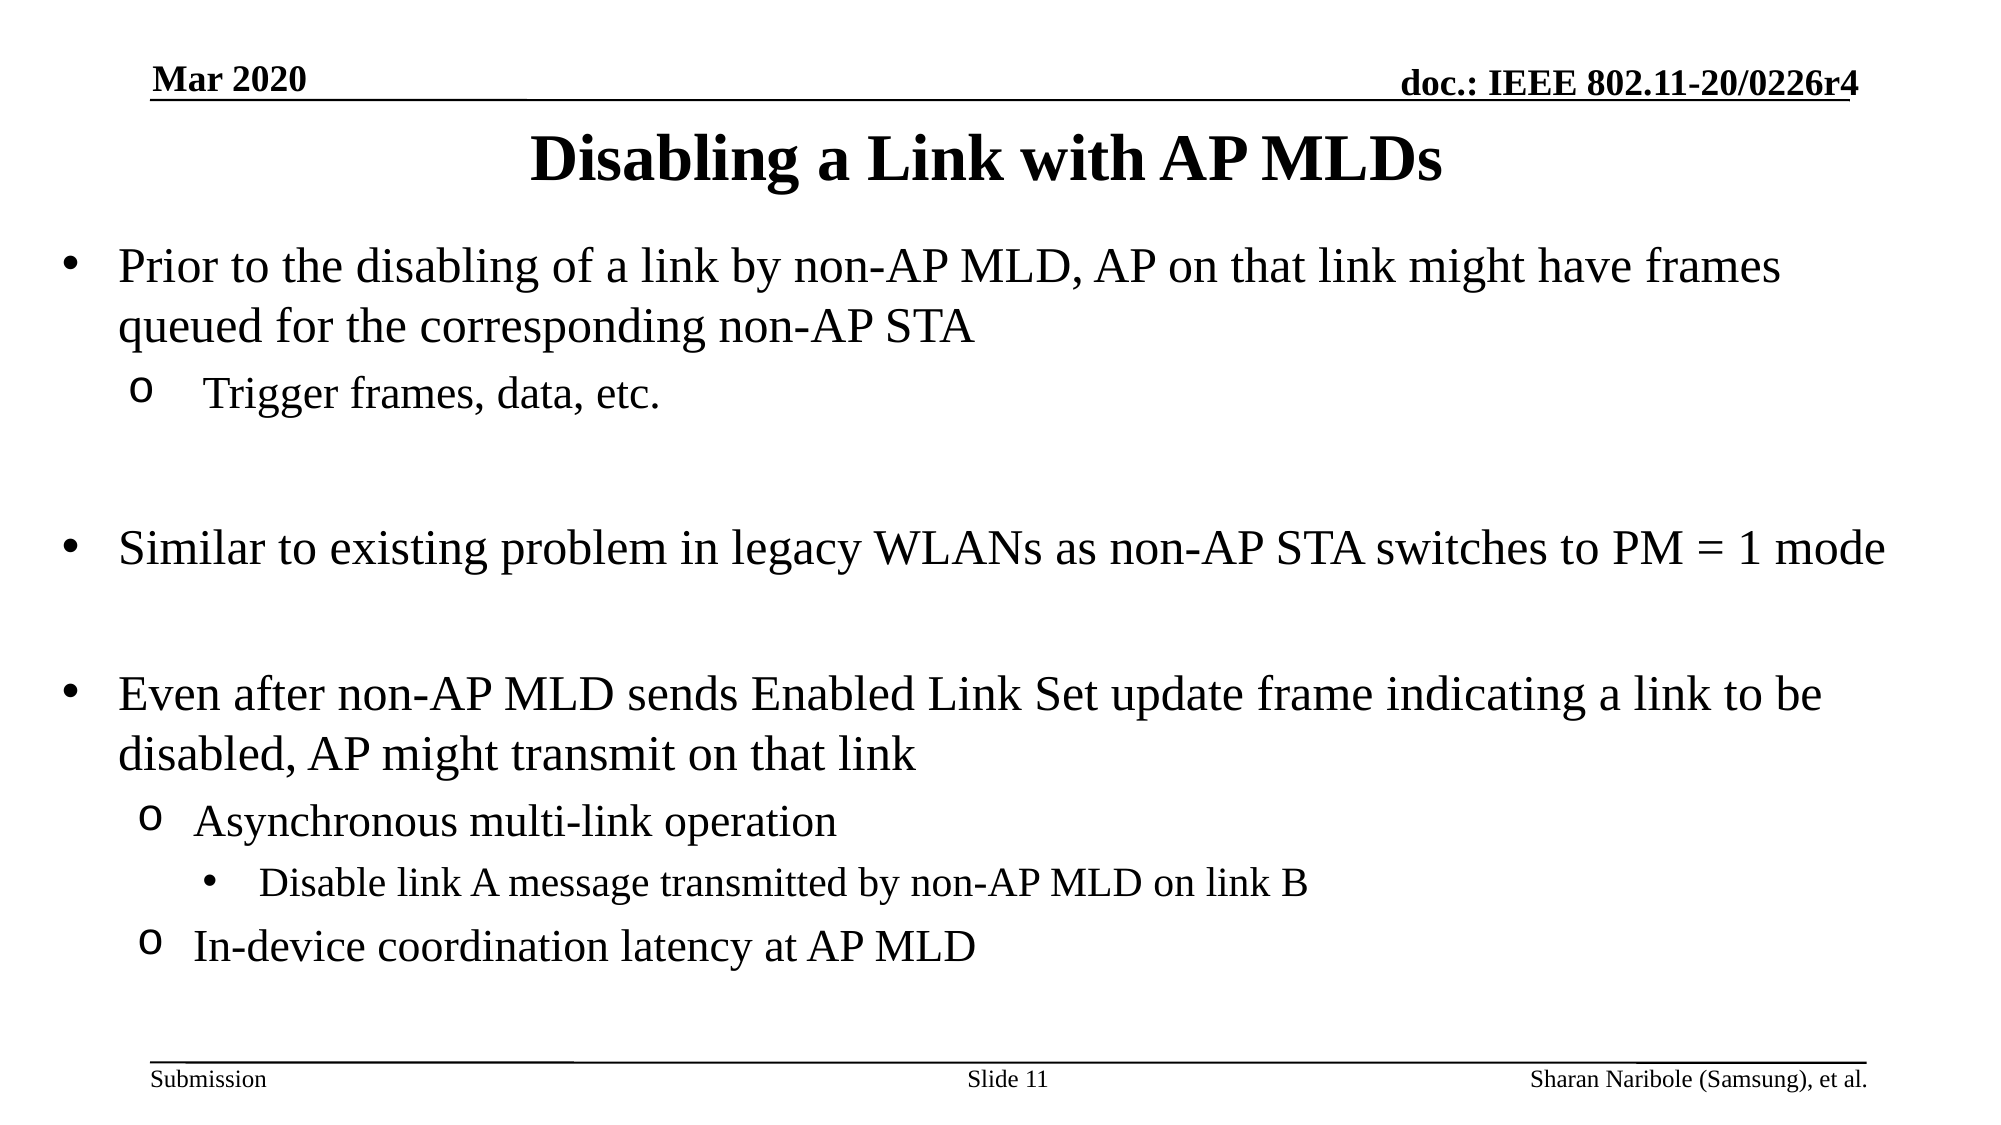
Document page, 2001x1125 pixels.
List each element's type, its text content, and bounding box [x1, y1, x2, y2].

title Disabling a Link with AP MLDs [137, 66, 1838, 224]
list Prior to the disabling of a link by non-AP MLD, AP on that link might have frames queued for the corresponding non-AP STA Trigger frames, data, etc. Similar to existing problem in legacy WLANs as non-AP STA switches to PM = 1 mode Even after non-AP MLD sends Enabled Link Set update frame indicating a link to be disabled, AP might transmit on that link Asynchronous multi-link operation Disable link A message transmitted by non-AP MLD on link B In-device coordination latency at AP MLD [37, 224, 1938, 900]
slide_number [152, 54, 563, 100]
slide_number Slide 11 [950, 1061, 1067, 1123]
footer Sharan Naribole (Samsung), et al. [1171, 1061, 1869, 1093]
